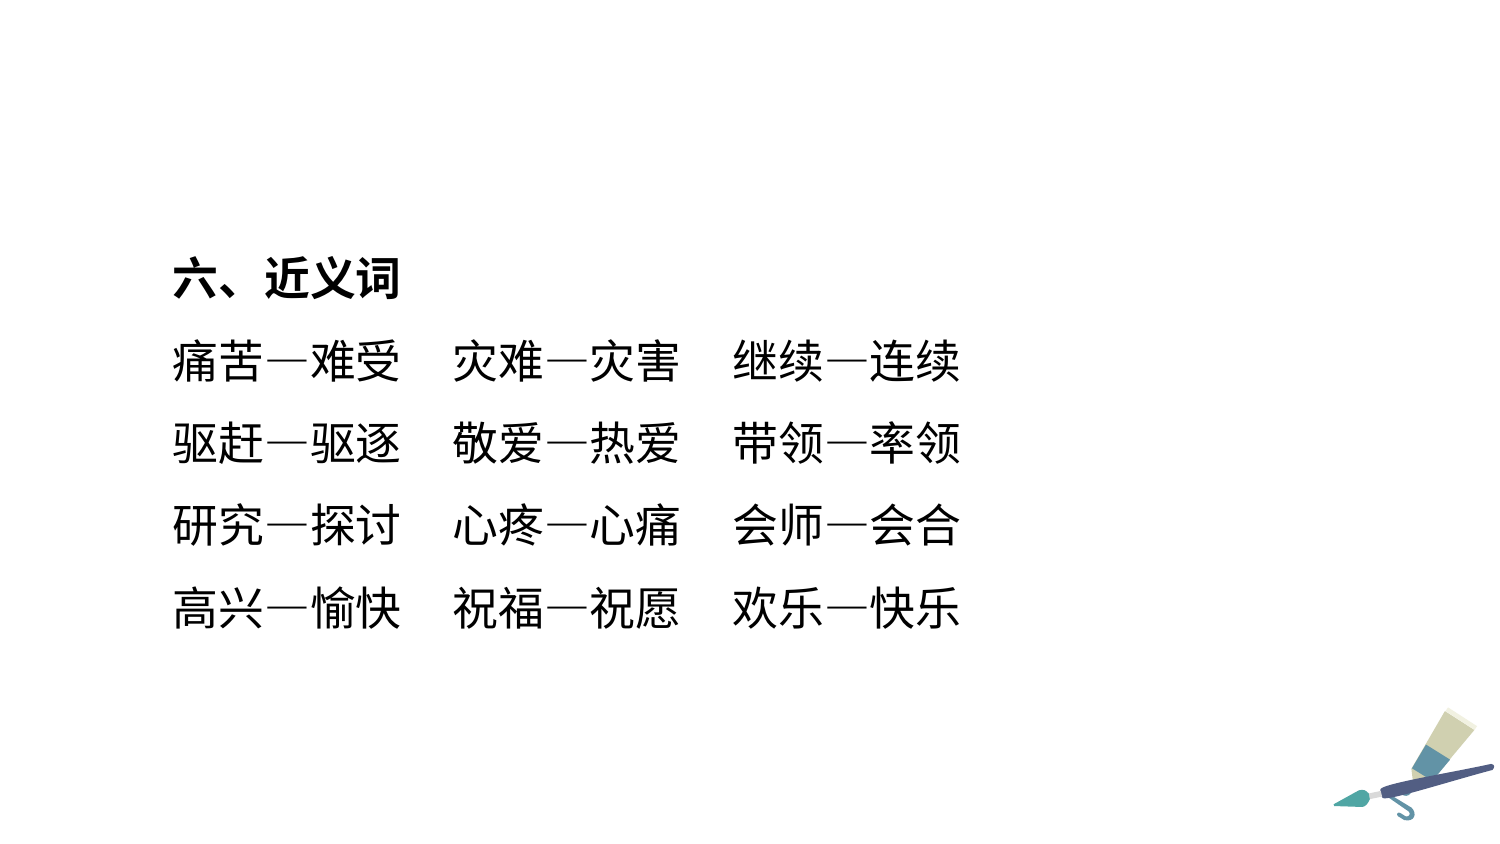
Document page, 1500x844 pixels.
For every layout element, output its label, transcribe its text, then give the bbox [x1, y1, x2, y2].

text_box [1358, 708, 1481, 844]
text_box 六、近义词 痛苦—难受 灾难—灾害 继续—连续 驱赶—驱逐 敬爱—热爱 带领—率领 研究—探讨 心疼—心痛 会师—会合 高兴—愉快 祝福—祝愿 欢乐—快乐 [158, 187, 1500, 642]
